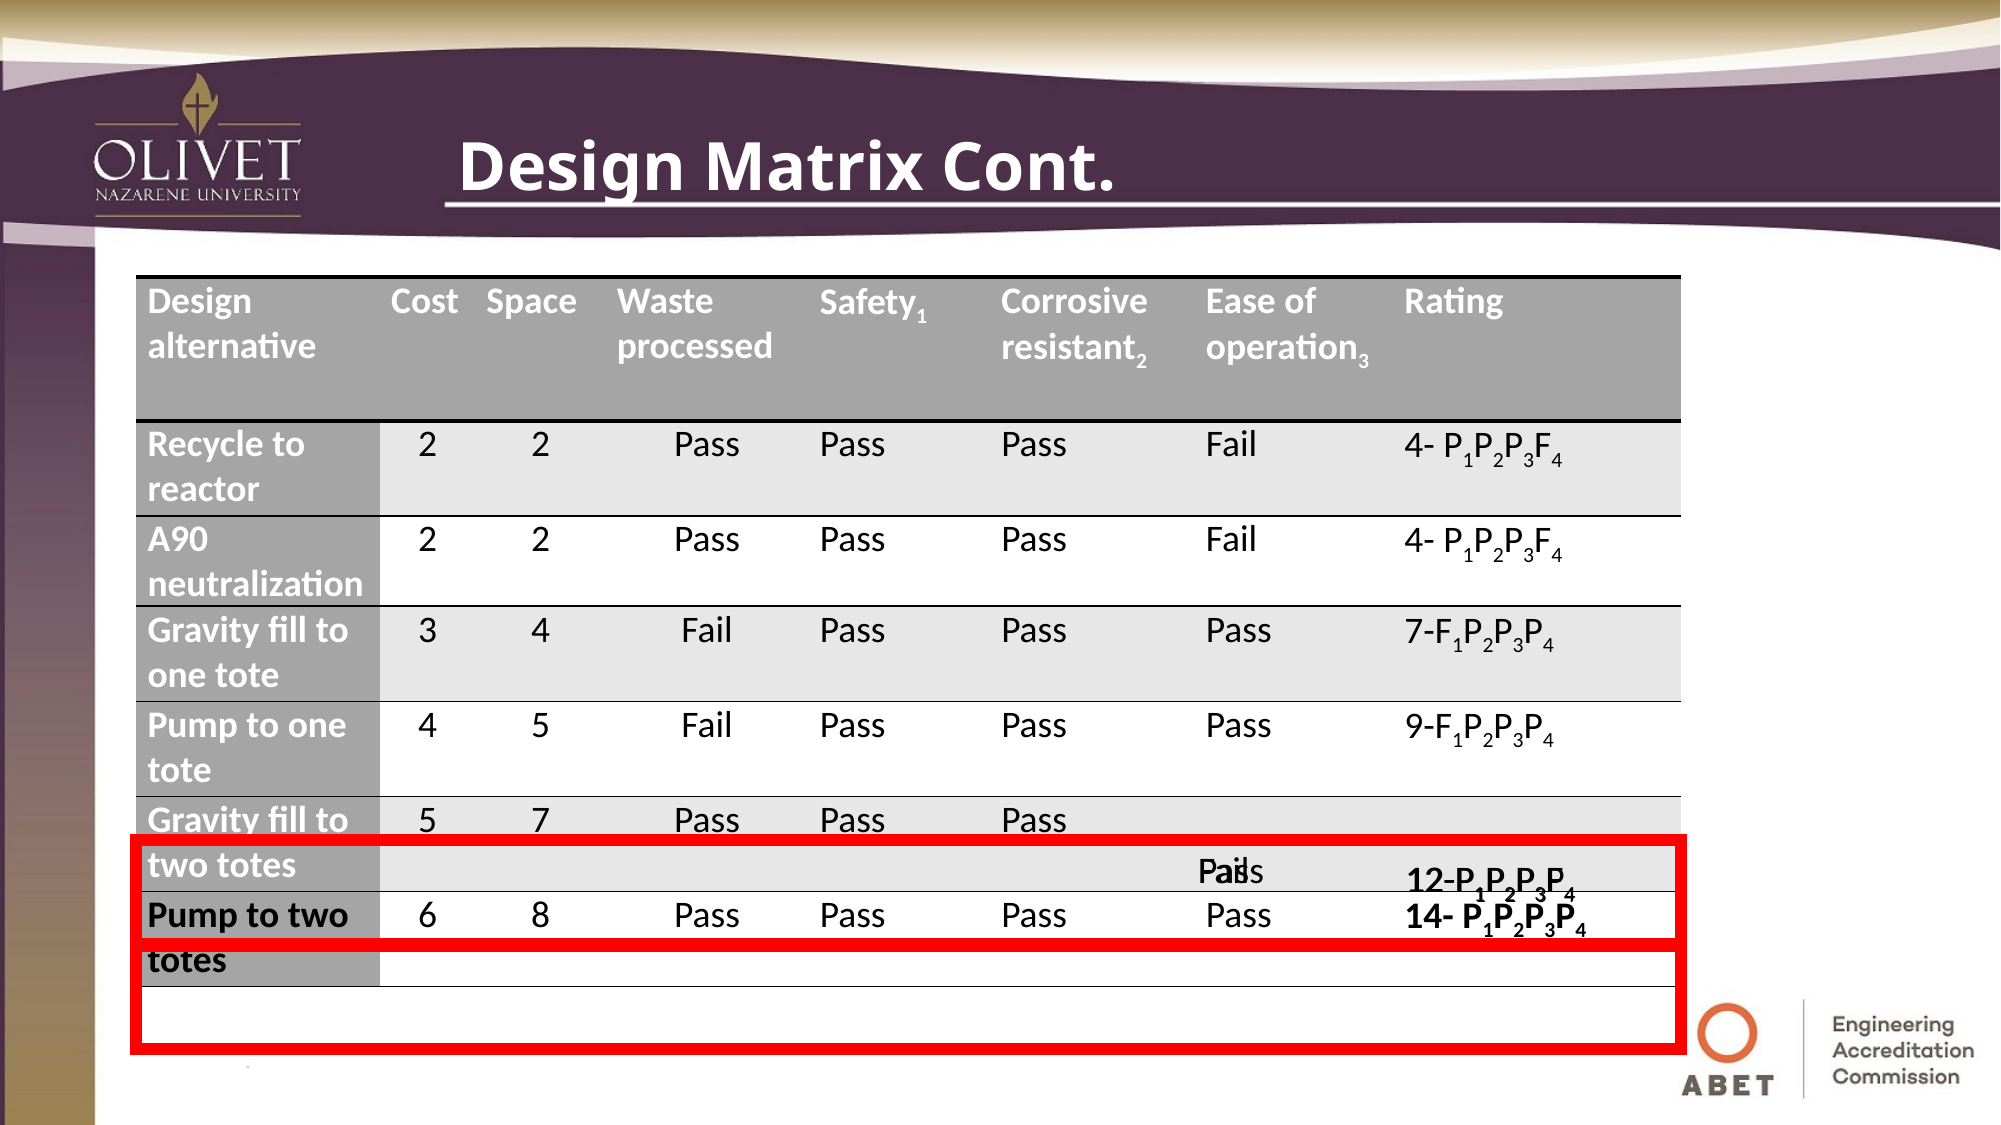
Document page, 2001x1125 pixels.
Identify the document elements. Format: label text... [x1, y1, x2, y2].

table_cell Gravity fill to one tote [136, 607, 380, 701]
table_cell Fail [606, 607, 809, 701]
table_cell Pass [990, 517, 1195, 605]
table_cell Fail [606, 702, 809, 796]
table_cell Pass [1195, 702, 1393, 796]
table_header Cost [380, 279, 475, 419]
table_cell 4- P1P2P3F4 [1393, 423, 1681, 515]
table_cell 5 [475, 702, 606, 796]
table_cell 7 [475, 797, 606, 839]
table_header Rating [1393, 279, 1681, 419]
table_cell 9-F1P2P3P4 [1393, 702, 1681, 796]
table_cell Pass [606, 517, 809, 605]
text_box 12-P1P2P3P4 [1390, 837, 1631, 914]
table_cell 2 [380, 423, 475, 515]
table_header Design alternative [136, 279, 380, 419]
table_cell Fail [1195, 423, 1393, 515]
table_cell A90 neutralization [136, 517, 380, 605]
table_cell Pass [809, 423, 990, 515]
table_header Space [475, 279, 606, 419]
table_cell Pass [809, 607, 990, 701]
table_cell Pass [990, 607, 1195, 701]
table_cell Fail [1195, 517, 1393, 605]
table_cell [1195, 797, 1393, 839]
table_cell Recycle to reactor [136, 423, 380, 515]
text_box [135, 945, 1682, 1050]
table_header Ease of operation3 [1195, 279, 1393, 419]
table_cell 3 [380, 607, 475, 701]
table_cell Pass [606, 423, 809, 515]
table_cell Pass [990, 797, 1195, 839]
table_cell Pass [990, 423, 1195, 515]
table_header Safety1 [809, 279, 990, 419]
table_header Corrosive resistant2 [990, 279, 1195, 419]
table_header Waste processed [606, 279, 809, 419]
text_box Fail [1183, 838, 1301, 899]
table_cell Pass [990, 702, 1195, 796]
table_cell Pass [809, 797, 990, 839]
table_cell [1393, 797, 1681, 839]
table_cell Pump to one tote [136, 702, 380, 796]
table_cell 2 [380, 517, 475, 605]
table_cell Pass [606, 797, 809, 839]
picture [0, 0, 2001, 1125]
table_cell 2 [475, 423, 606, 515]
table_cell Pass [809, 702, 990, 796]
table_cell 2 [475, 517, 606, 605]
table_cell Gravity fill to two totes [136, 797, 380, 839]
table_cell Pass [809, 517, 990, 605]
table_cell 7-F1P2P3P4 [1393, 607, 1681, 701]
table_cell 4 [380, 702, 475, 796]
table_cell 5 [380, 797, 475, 839]
text_box [135, 839, 1682, 945]
table_cell 4 [475, 607, 606, 701]
table_cell Pass [1195, 607, 1393, 701]
title Design Matrix Cont. [442, 59, 1863, 278]
table_cell 4- P1P2P3F4 [1393, 517, 1681, 605]
